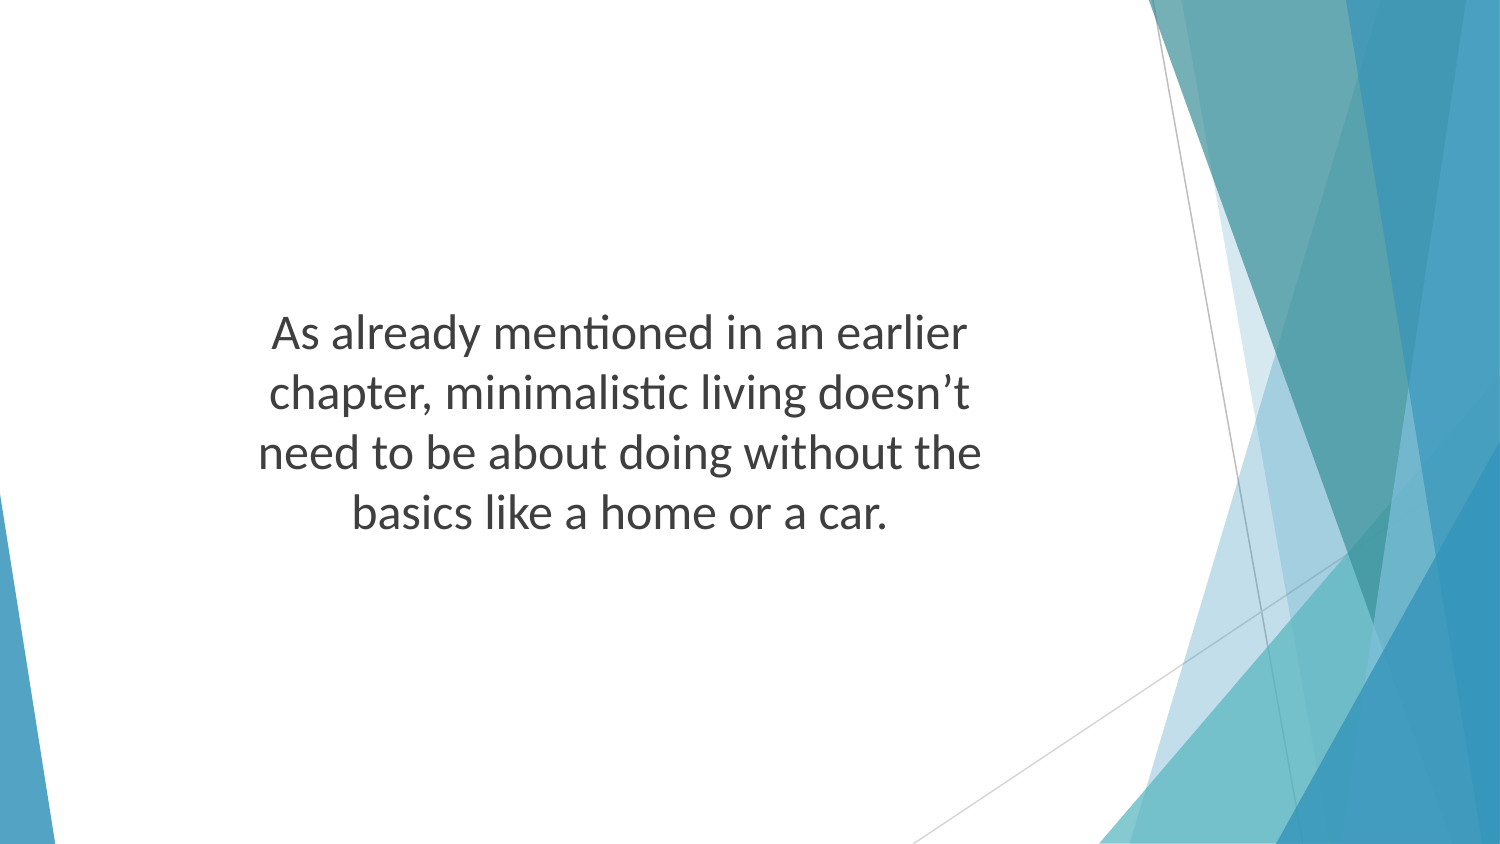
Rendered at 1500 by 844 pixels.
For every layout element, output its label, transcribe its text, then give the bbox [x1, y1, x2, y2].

list As already mentioned in an earlier chapter, minimalistic living doesn’t need to be about doing without the basics like a home or a car. [218, 291, 1022, 741]
